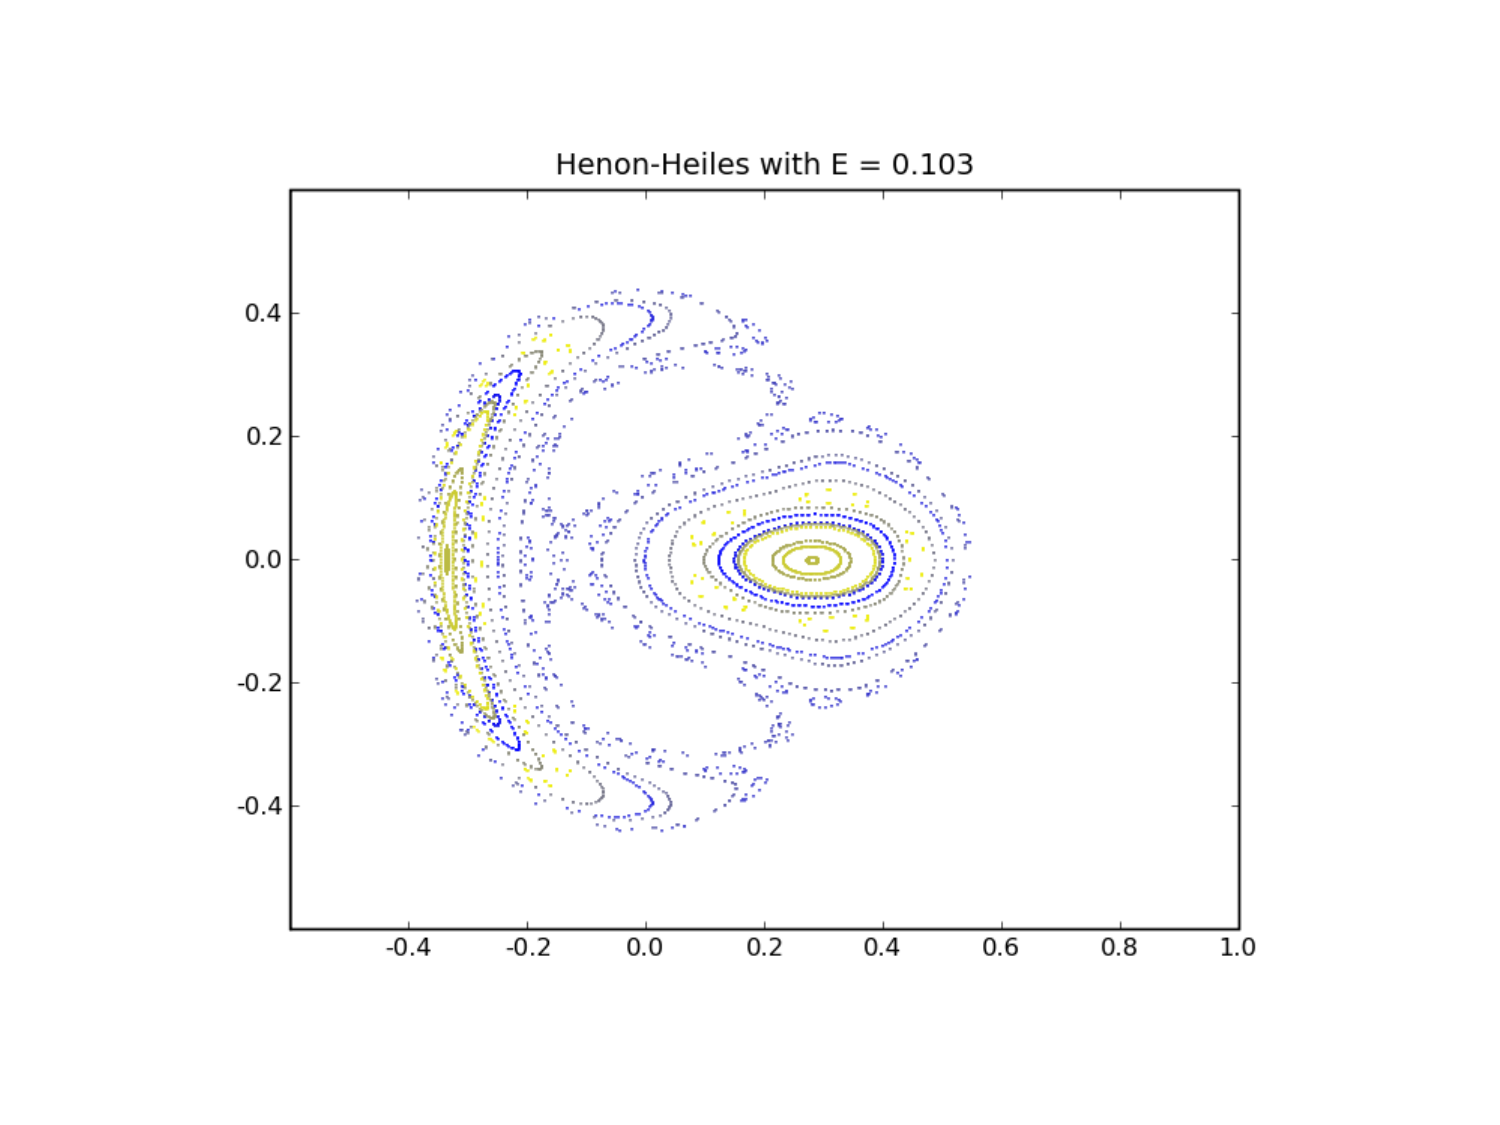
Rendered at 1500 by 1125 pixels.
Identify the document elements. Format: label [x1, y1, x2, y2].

picture [138, 98, 1362, 1022]
